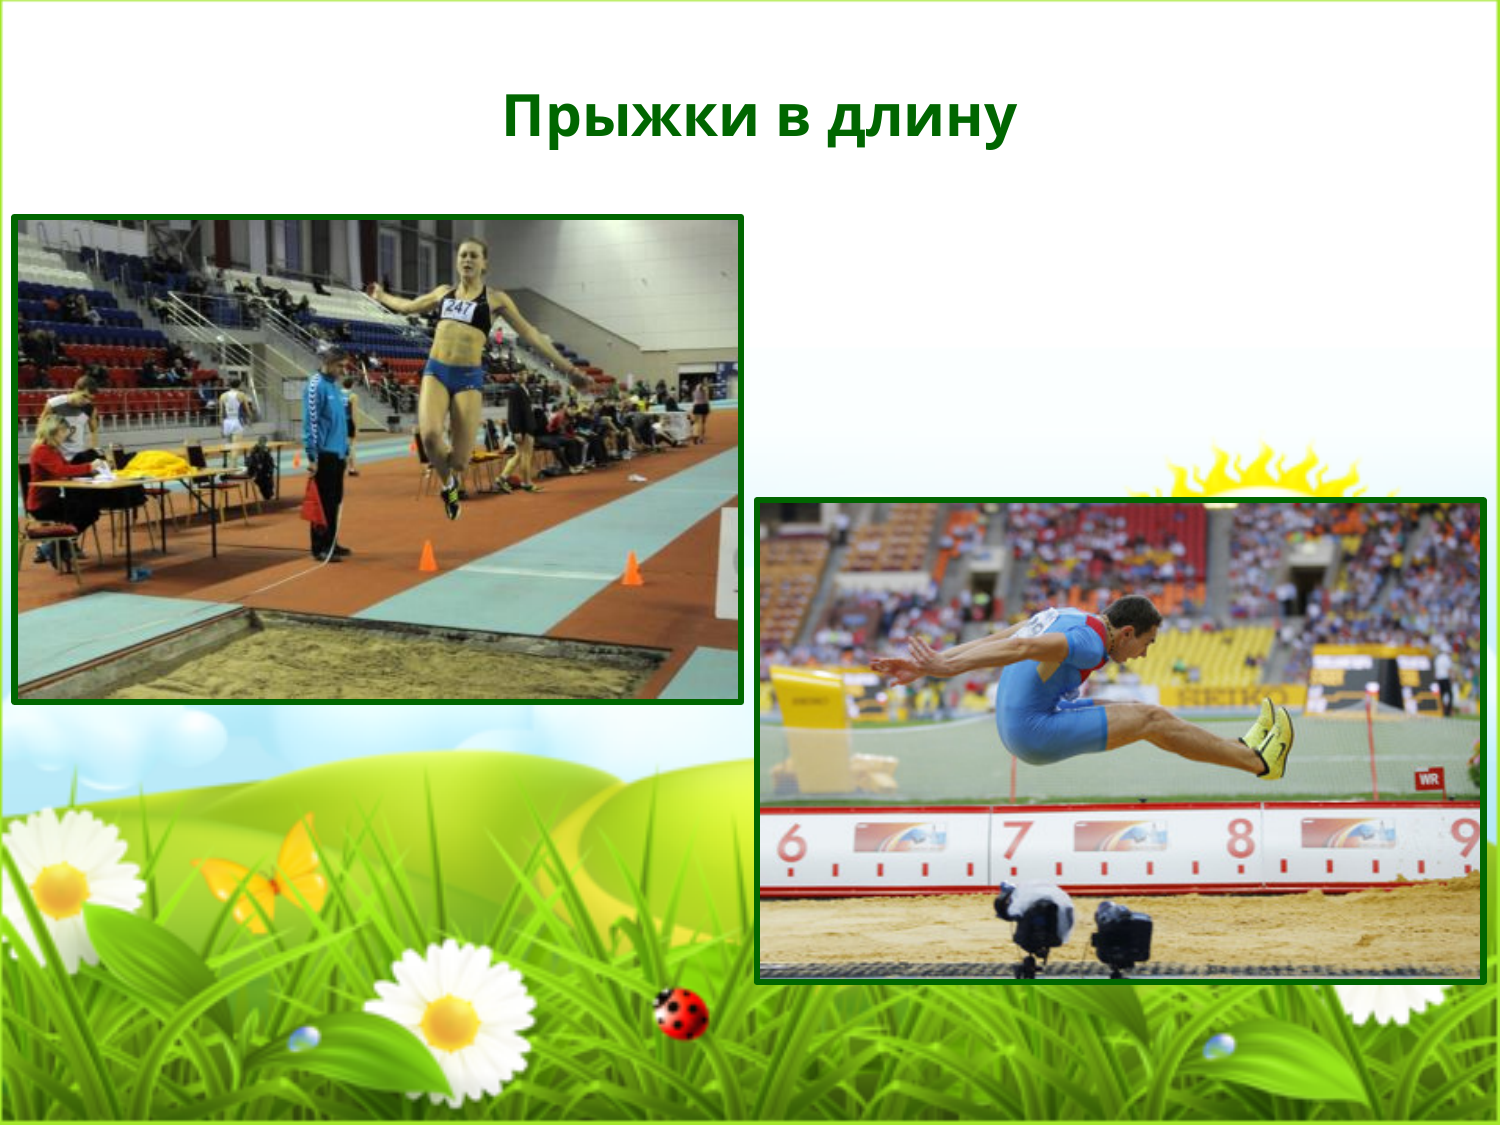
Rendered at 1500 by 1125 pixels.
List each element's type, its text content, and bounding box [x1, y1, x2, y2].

picture [0, 0, 1500, 1125]
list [17, 219, 739, 700]
title Прыжки в длину [84, 19, 1435, 207]
